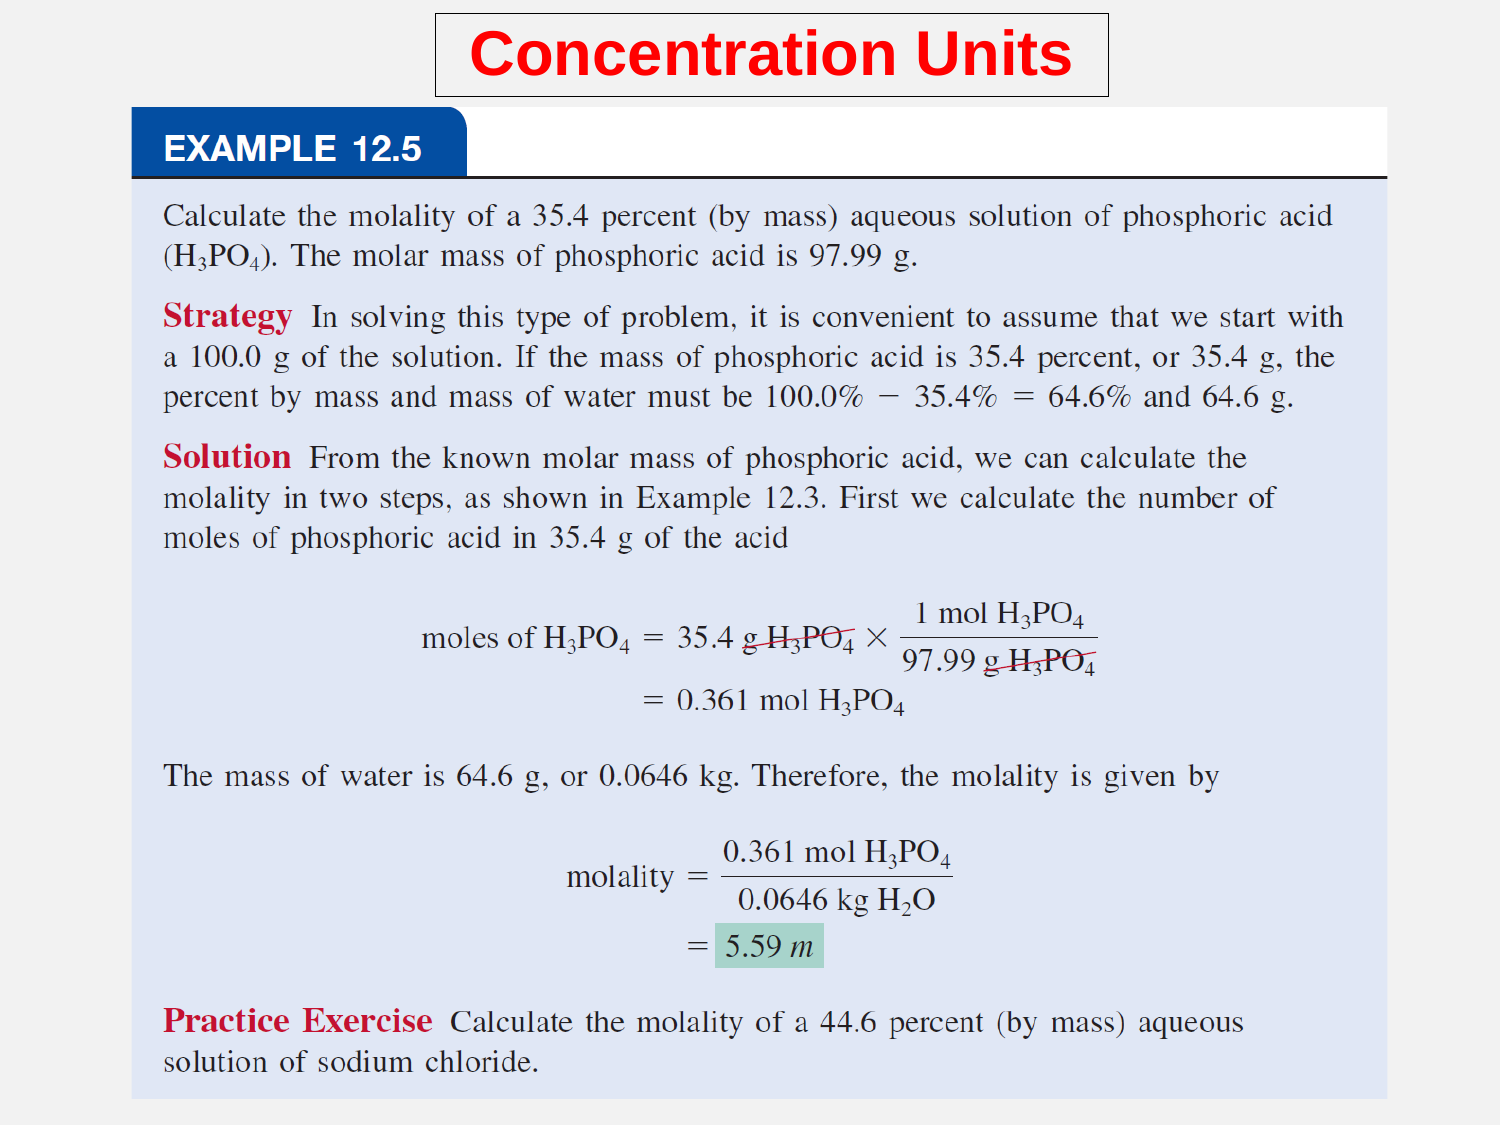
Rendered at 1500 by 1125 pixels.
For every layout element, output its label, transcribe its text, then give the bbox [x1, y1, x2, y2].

picture [131, 107, 1388, 1099]
text_box Concentration Units [435, 13, 1109, 97]
